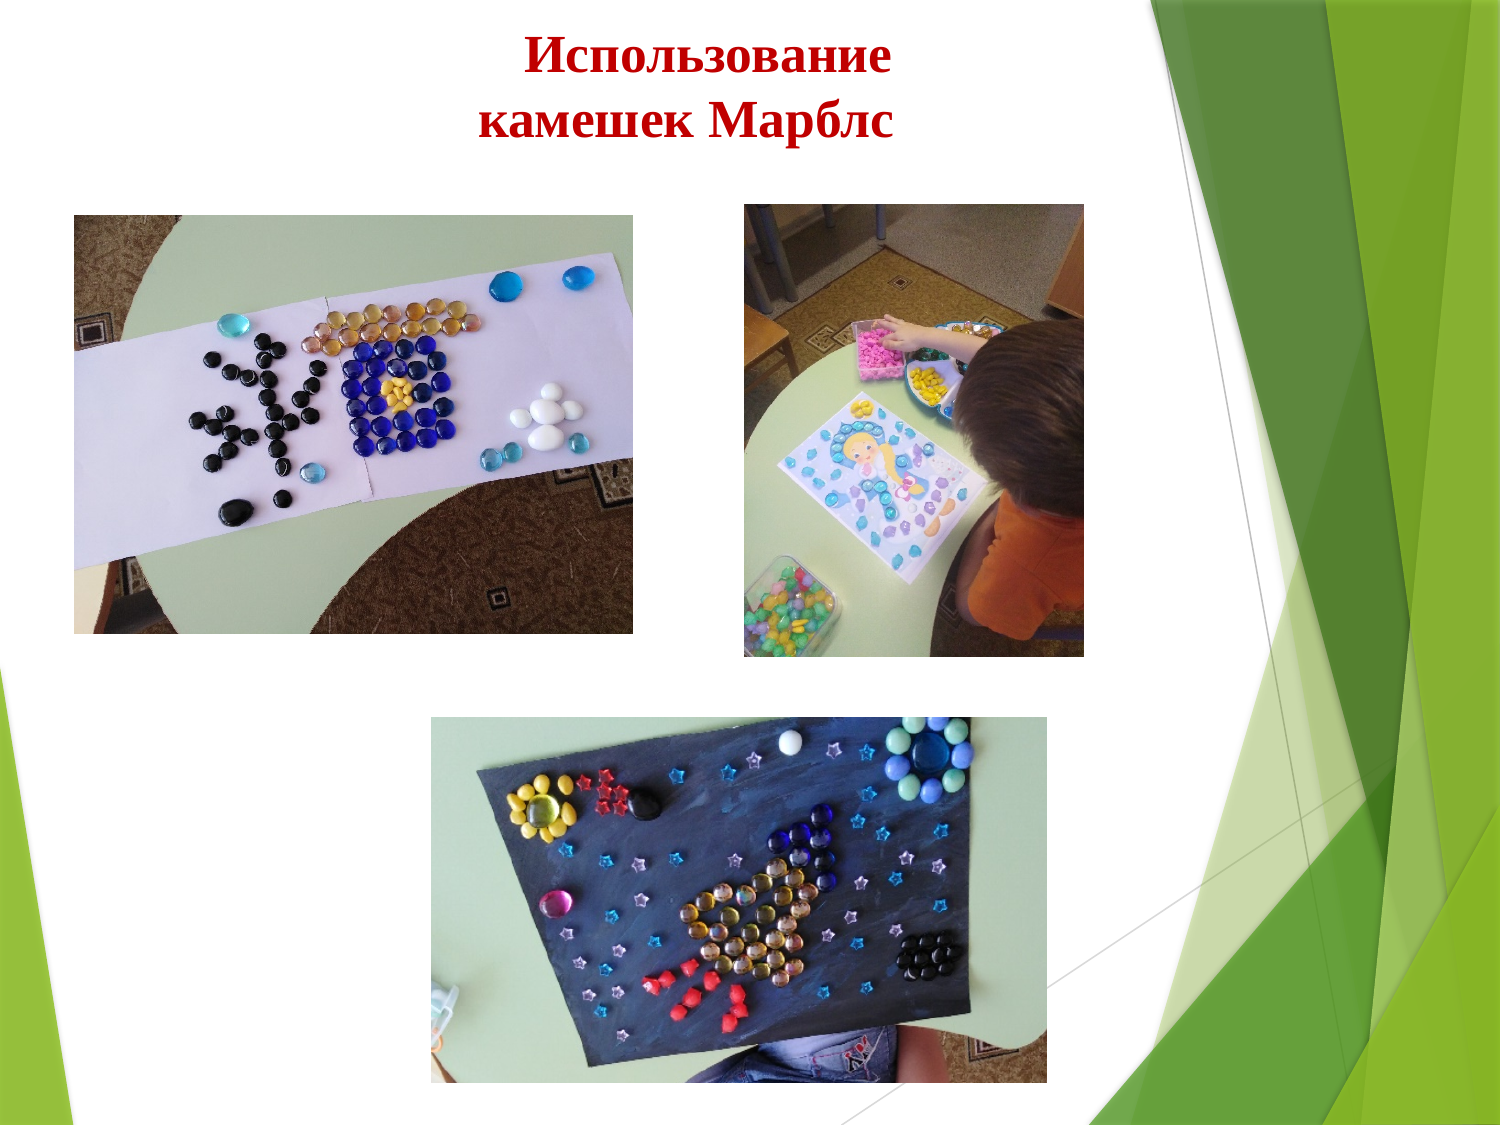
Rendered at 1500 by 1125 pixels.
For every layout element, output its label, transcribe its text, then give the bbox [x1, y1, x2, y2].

picture [430, 715, 1048, 1083]
picture [74, 214, 633, 634]
title Использование камешек Марблс [5, 11, 1247, 256]
picture [743, 204, 1085, 658]
